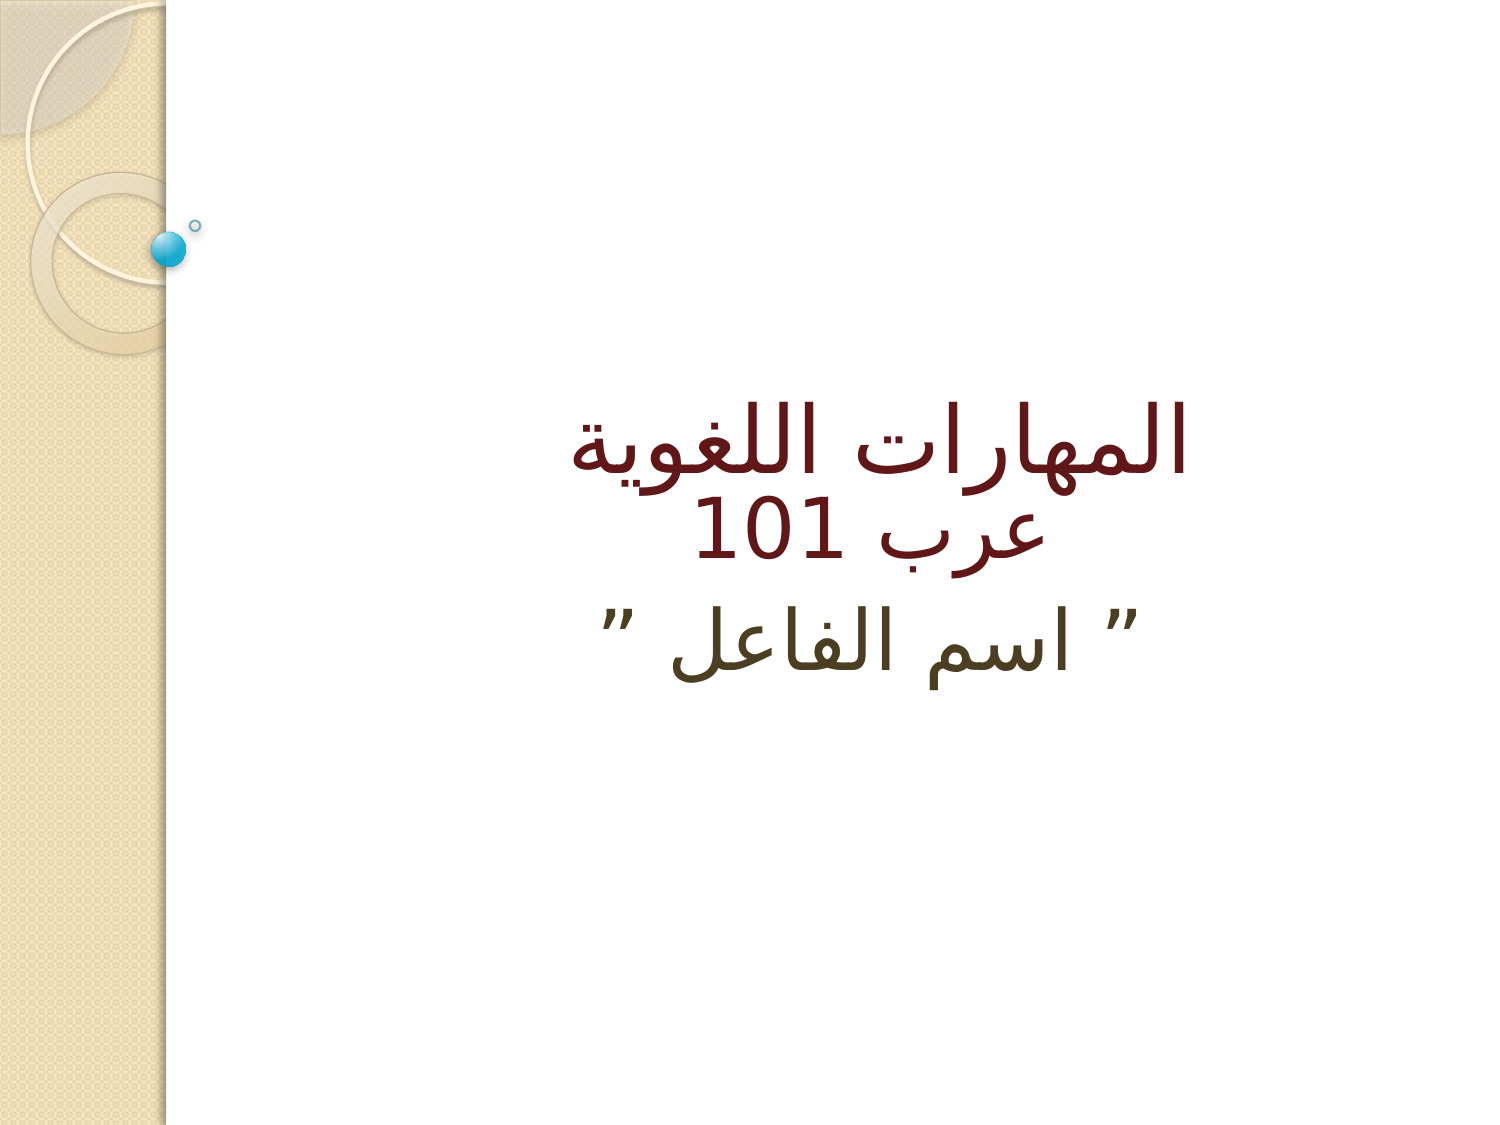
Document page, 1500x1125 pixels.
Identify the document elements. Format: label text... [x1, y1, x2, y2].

subtitle عرب 101 ” اسم الفاعل ” [575, 474, 1163, 763]
title المهارات اللغوية [272, 370, 1488, 613]
